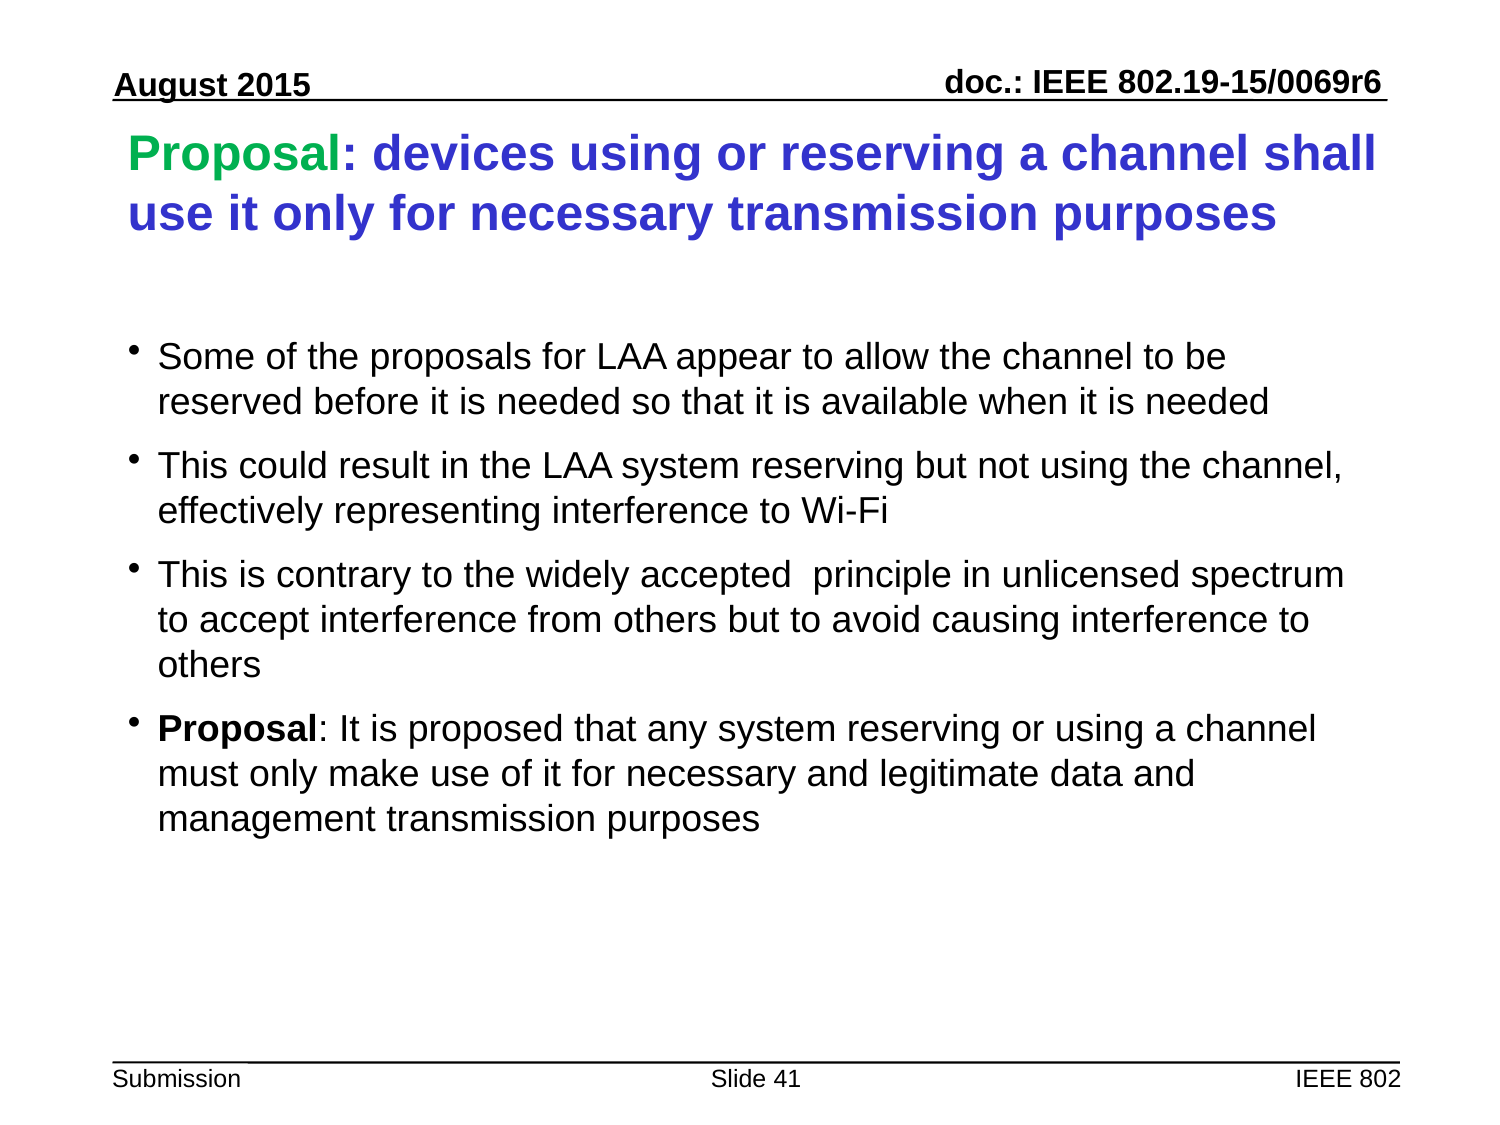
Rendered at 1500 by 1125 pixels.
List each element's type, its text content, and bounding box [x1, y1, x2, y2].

list Some of the proposals for LAA appear to allow the channel to be reserved before it is needed so that it is available when it is needed This could result in the LAA system reserving but not using the channel, effectively representing interference to Wi-Fi This is contrary to the widely accepted principle in unlicensed spectrum to accept interference from others but to avoid causing interference to others Proposal: It is proposed that any system reserving or using a channel must only make use of it for necessary and legitimate data and management transmission purposes [112, 324, 1388, 1000]
footer IEEE 802 [1294, 1061, 1402, 1093]
title Proposal: devices using or reserving a channel shall use it only for necessary transmission purposes [112, 112, 1402, 288]
slide_number Slide 41 [709, 1061, 803, 1093]
